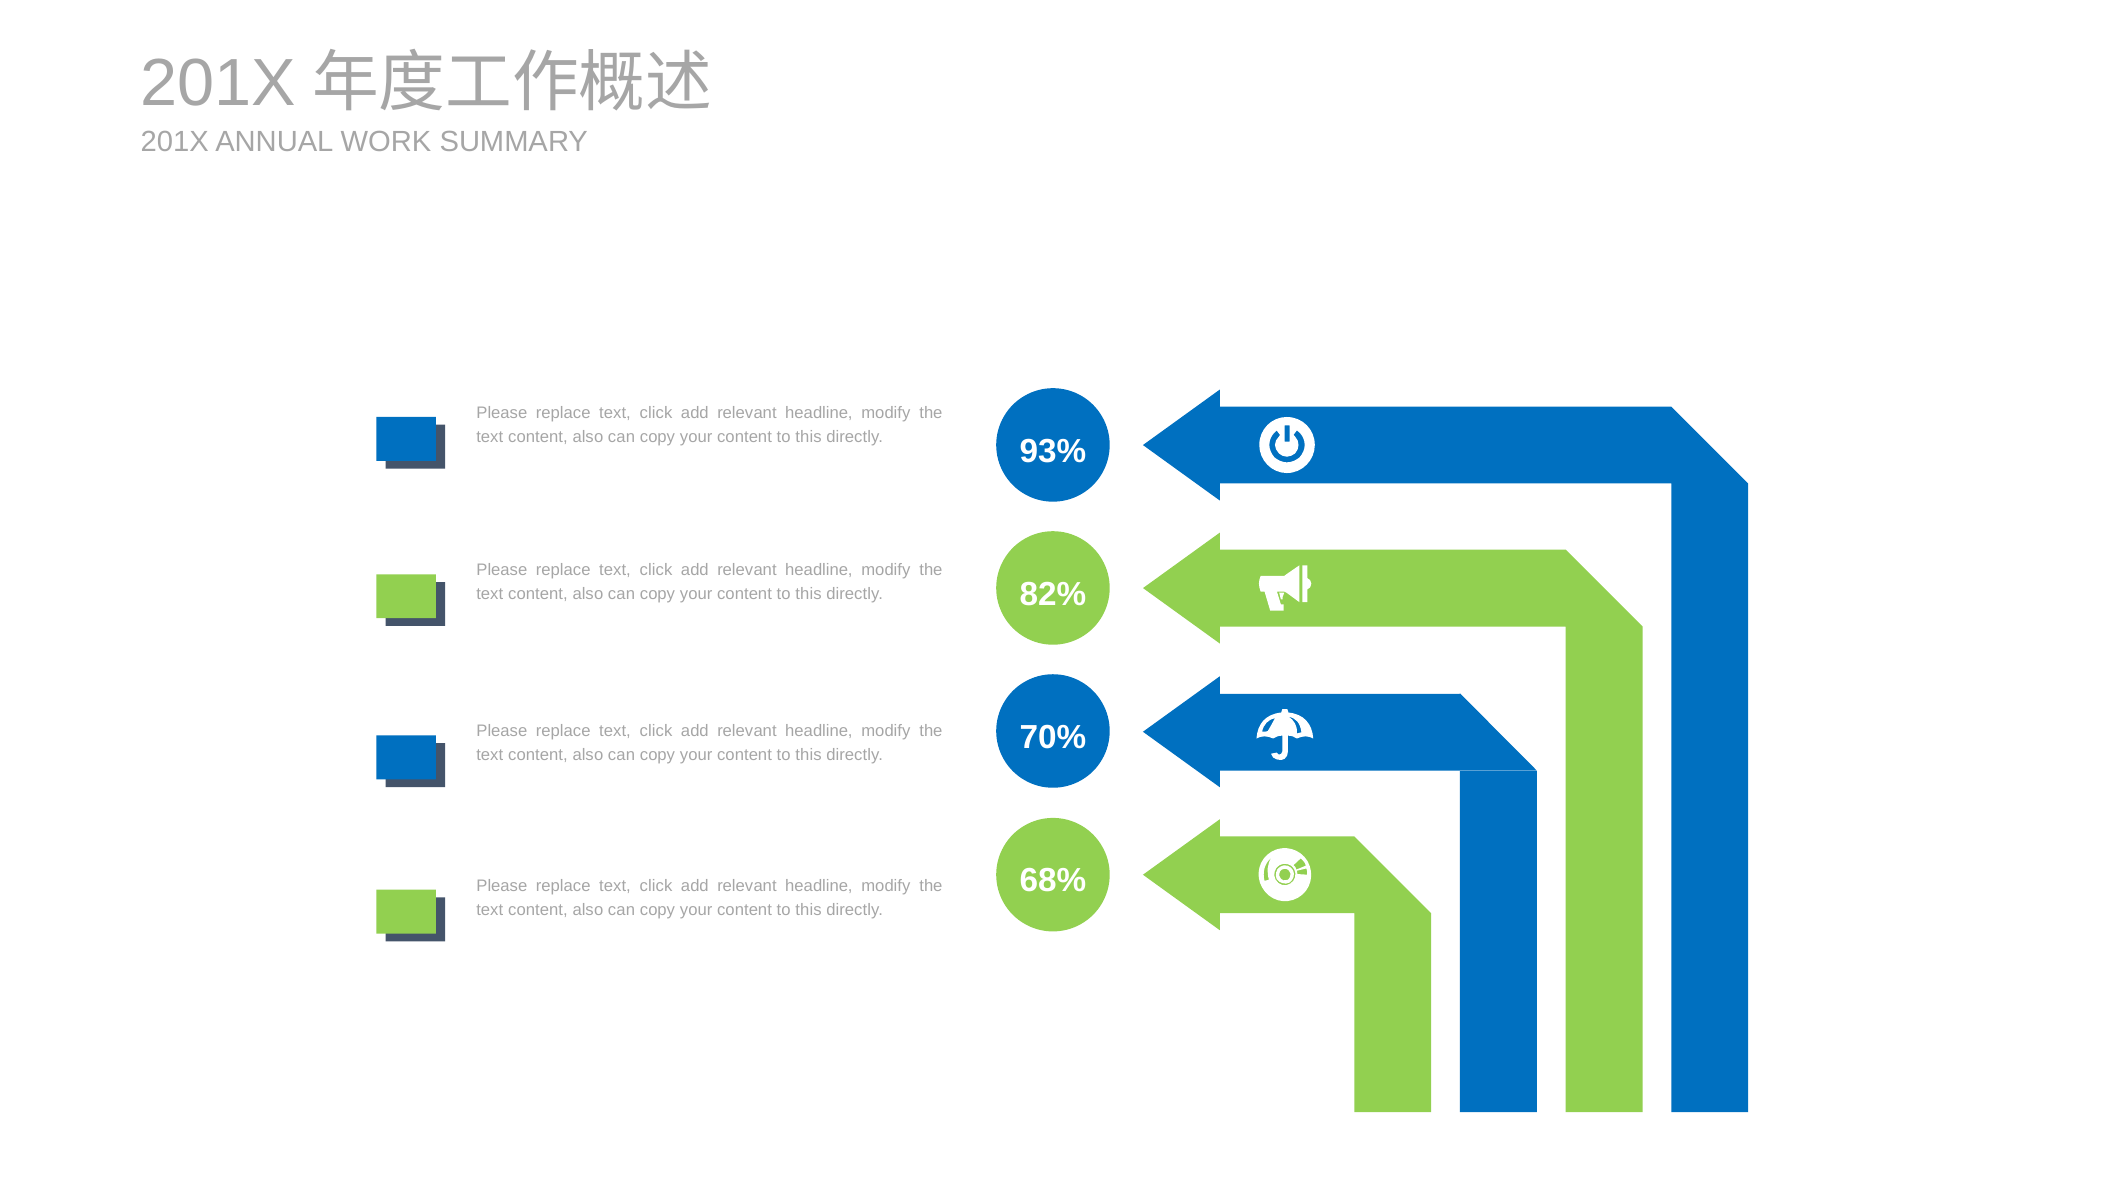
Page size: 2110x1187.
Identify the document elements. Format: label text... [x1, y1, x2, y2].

text_box 201X年度工作概述 [140, 38, 789, 119]
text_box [996, 674, 1110, 788]
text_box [996, 388, 1110, 502]
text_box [376, 416, 446, 469]
text_box Please replace text, click add relevant headline, modify the text content, also can copy your content to this directly. [461, 863, 959, 926]
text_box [1142, 389, 1749, 1112]
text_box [1142, 819, 1432, 1112]
text_box Please replace text, click add relevant headline, modify the text content, also can copy your content to this directly. [461, 390, 959, 453]
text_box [376, 574, 446, 626]
text_box 201X ANNUAL WORK SUMMARY [140, 122, 602, 158]
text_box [996, 817, 1110, 932]
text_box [376, 889, 446, 942]
text_box Please replace text, click add relevant headline, modify the text content, also can copy your content to this directly. [461, 708, 959, 772]
text_box Please replace text, click add relevant headline, modify the text content, also can copy your content to this directly. [461, 547, 959, 611]
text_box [376, 735, 446, 788]
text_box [996, 531, 1110, 645]
